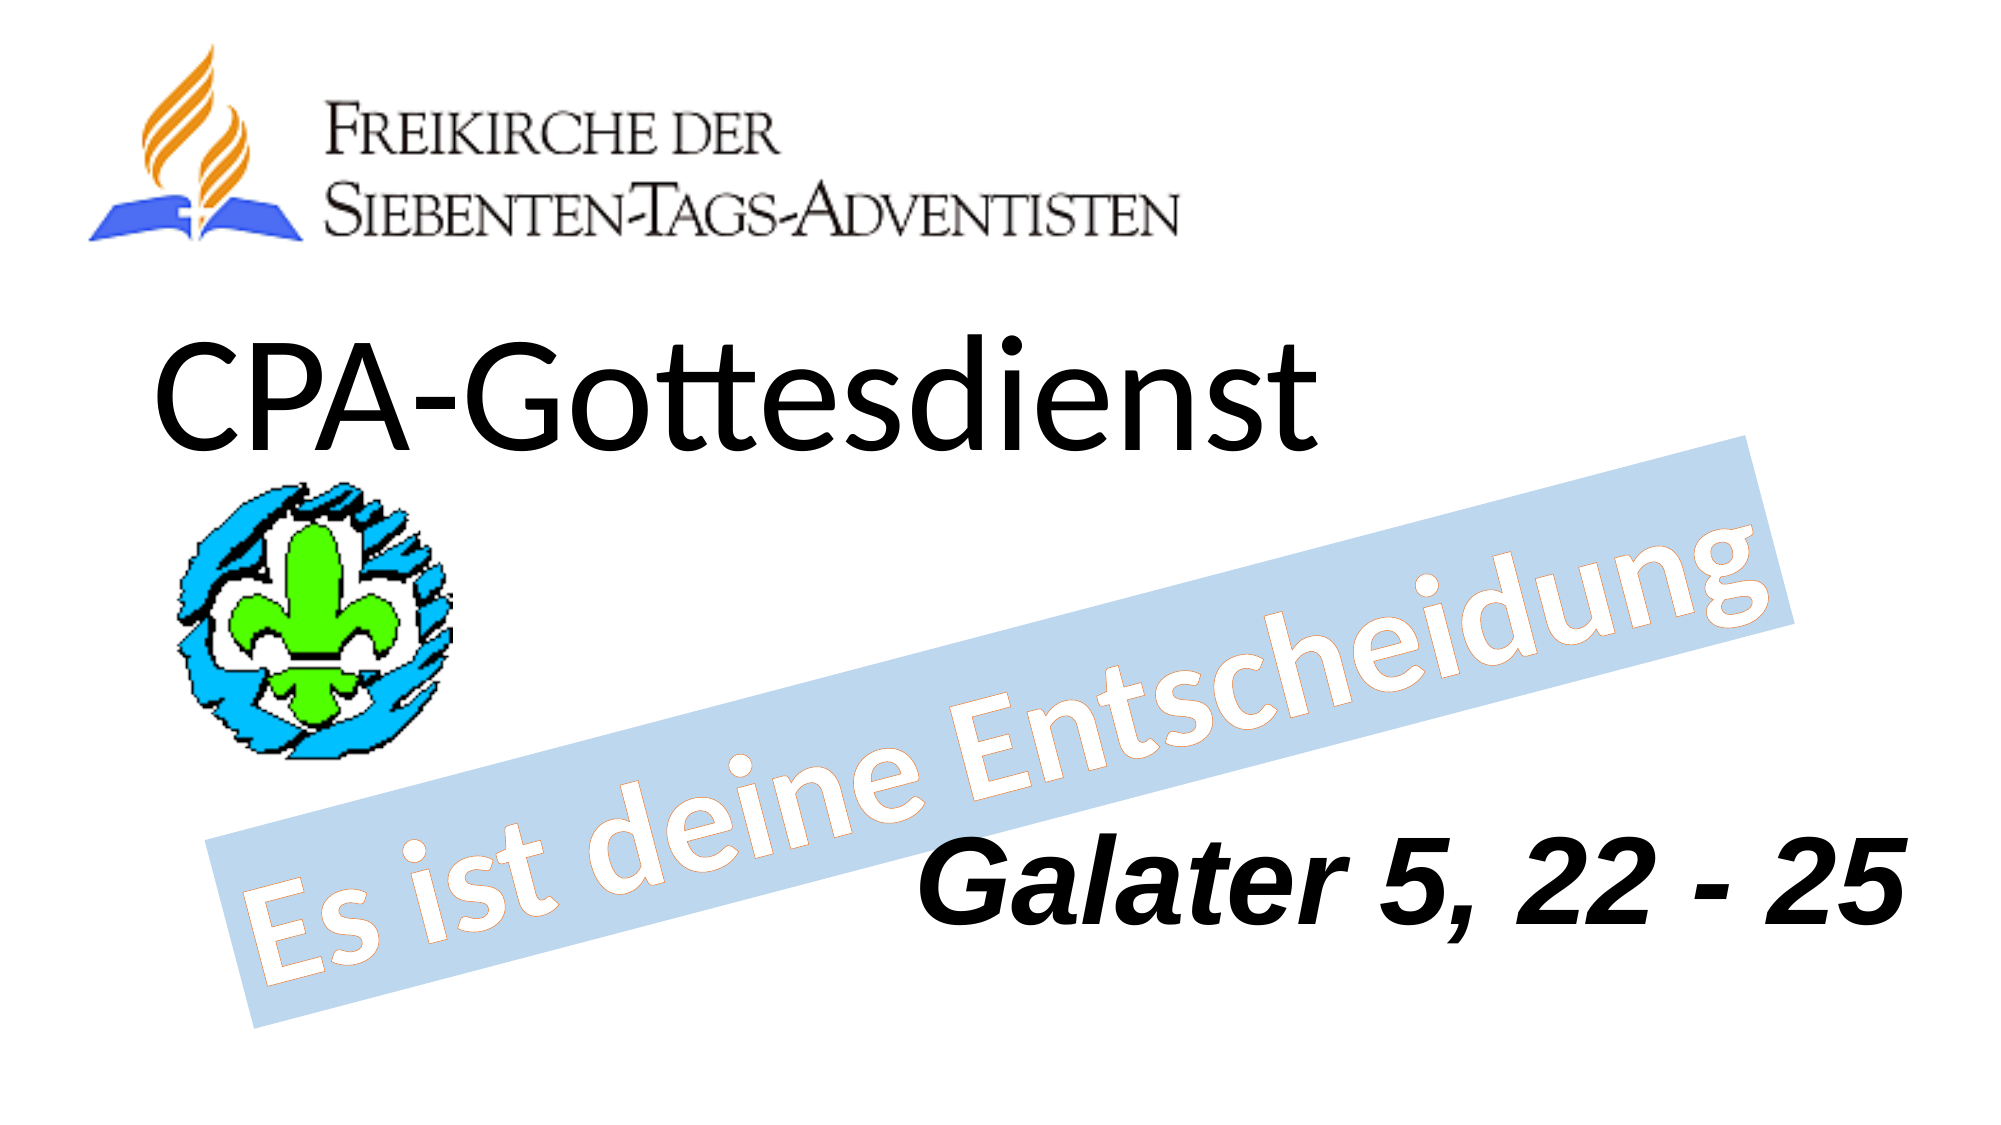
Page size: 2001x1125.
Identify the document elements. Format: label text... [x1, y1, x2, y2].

picture [169, 480, 453, 764]
list CPA-Gottesdienst [137, 299, 1863, 1014]
text_box Es ist deine Entscheidung [204, 435, 1795, 1029]
picture [77, 37, 1185, 252]
text_box Galater 5, 22 - 25 [887, 792, 1958, 957]
